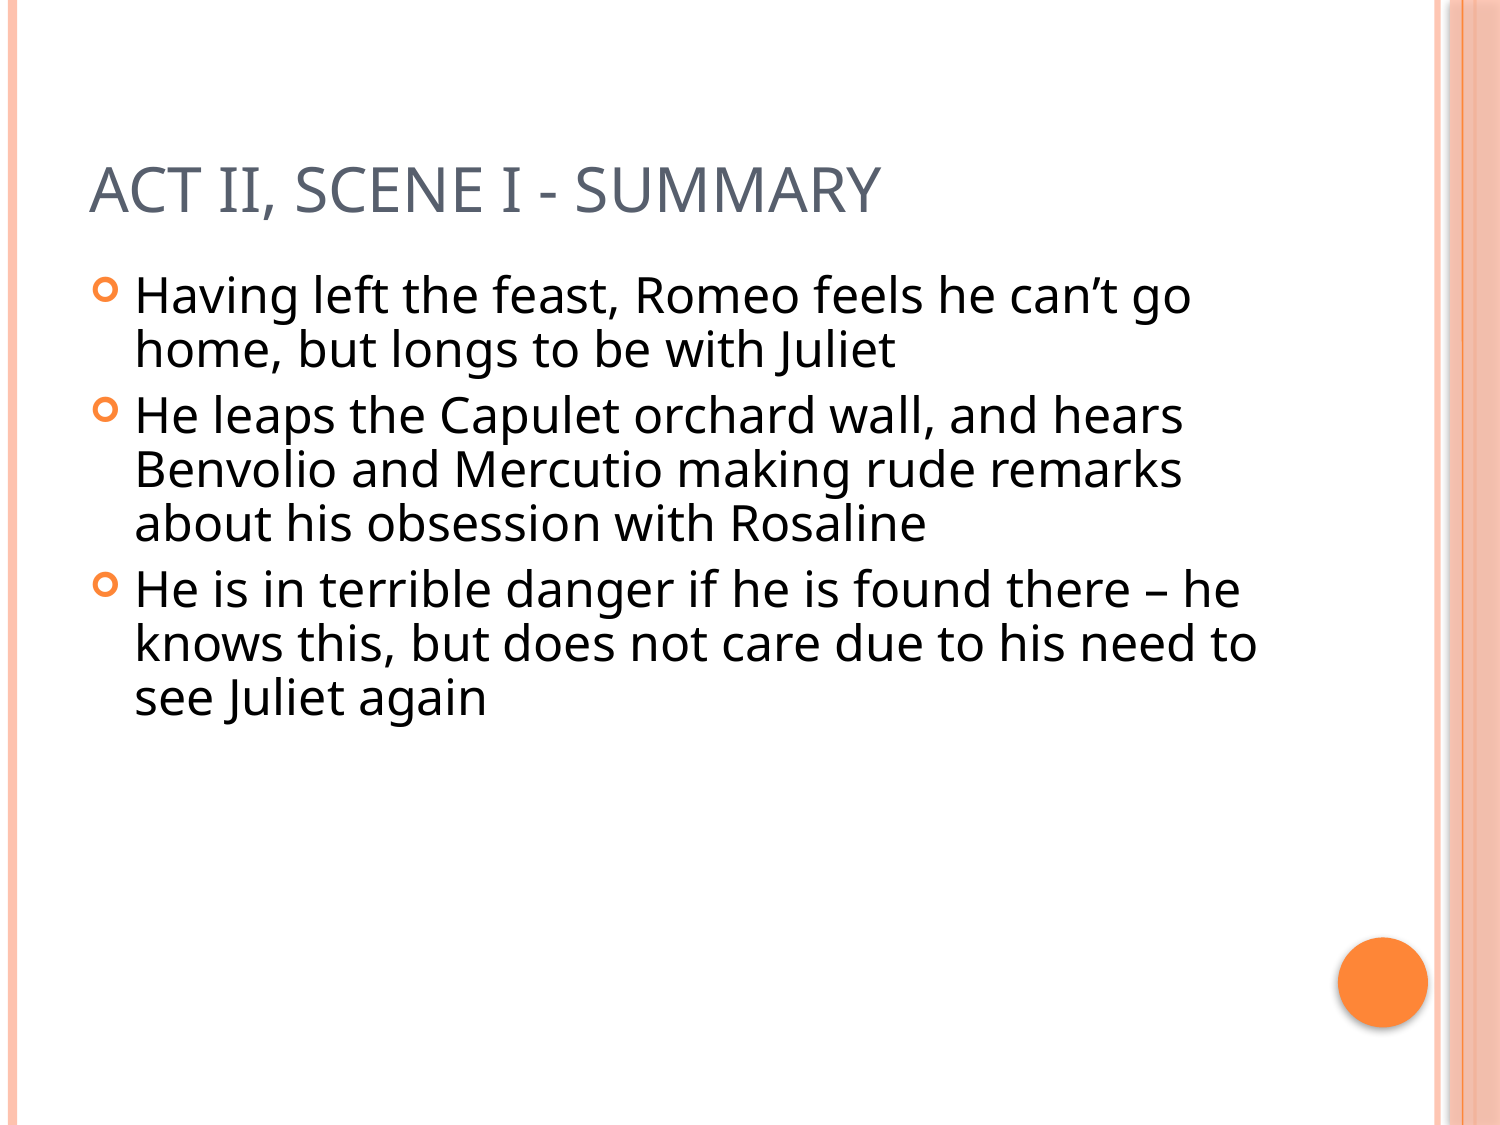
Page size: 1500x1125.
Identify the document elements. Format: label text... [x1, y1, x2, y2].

title Act II, Scene i - Summary [75, 45, 1300, 233]
list Having left the feast, Romeo feels he can’t go home, but longs to be with Juliet He leaps the Capulet orchard wall, and hears Benvolio and Mercutio making rude remarks about his obsession with Rosaline He is in terrible danger if he is found there – he knows this, but does not care due to his need to see Juliet again [75, 262, 1300, 1062]
